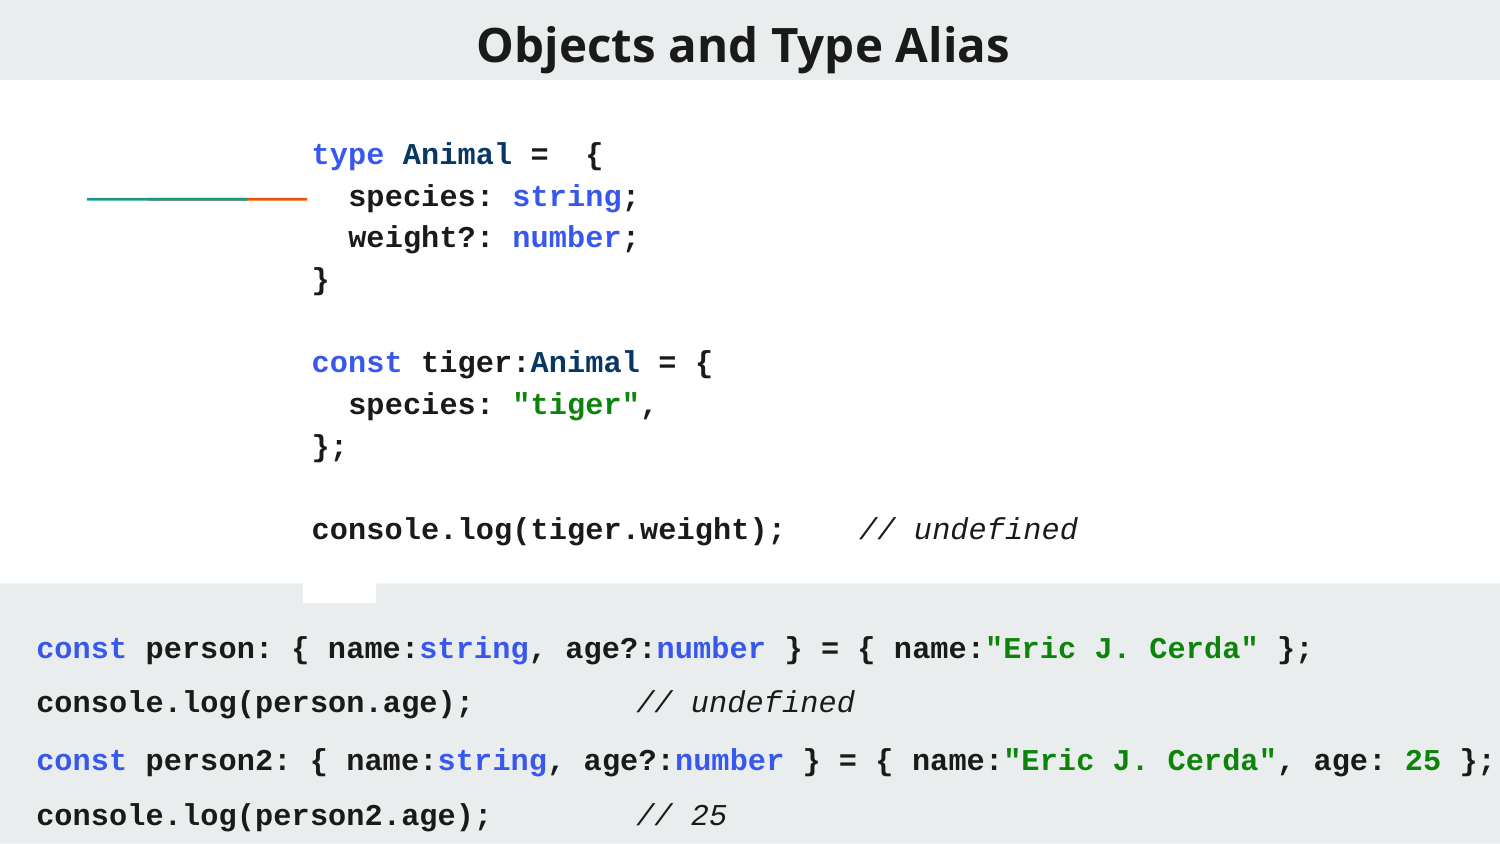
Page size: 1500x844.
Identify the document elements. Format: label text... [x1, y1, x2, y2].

text_box const person2: { name:string, age?:number } = { name:"Eric J. Cerda", age: 25 }; console.log(person2.age); // 25 [21, 707, 1500, 828]
text_box [0, 583, 1500, 844]
text_box type Animal = { species: string; weight?: number; } const tiger:Animal = { species: "tiger", }; console.log(tiger.weight); // undefined [288, 113, 1136, 594]
text_box const person: { name:string, age?:number } = { name:"Eric J. Cerda" }; console.log(person.age); // undefined [21, 594, 1365, 707]
title Objects and Type Alias [120, 0, 1380, 88]
